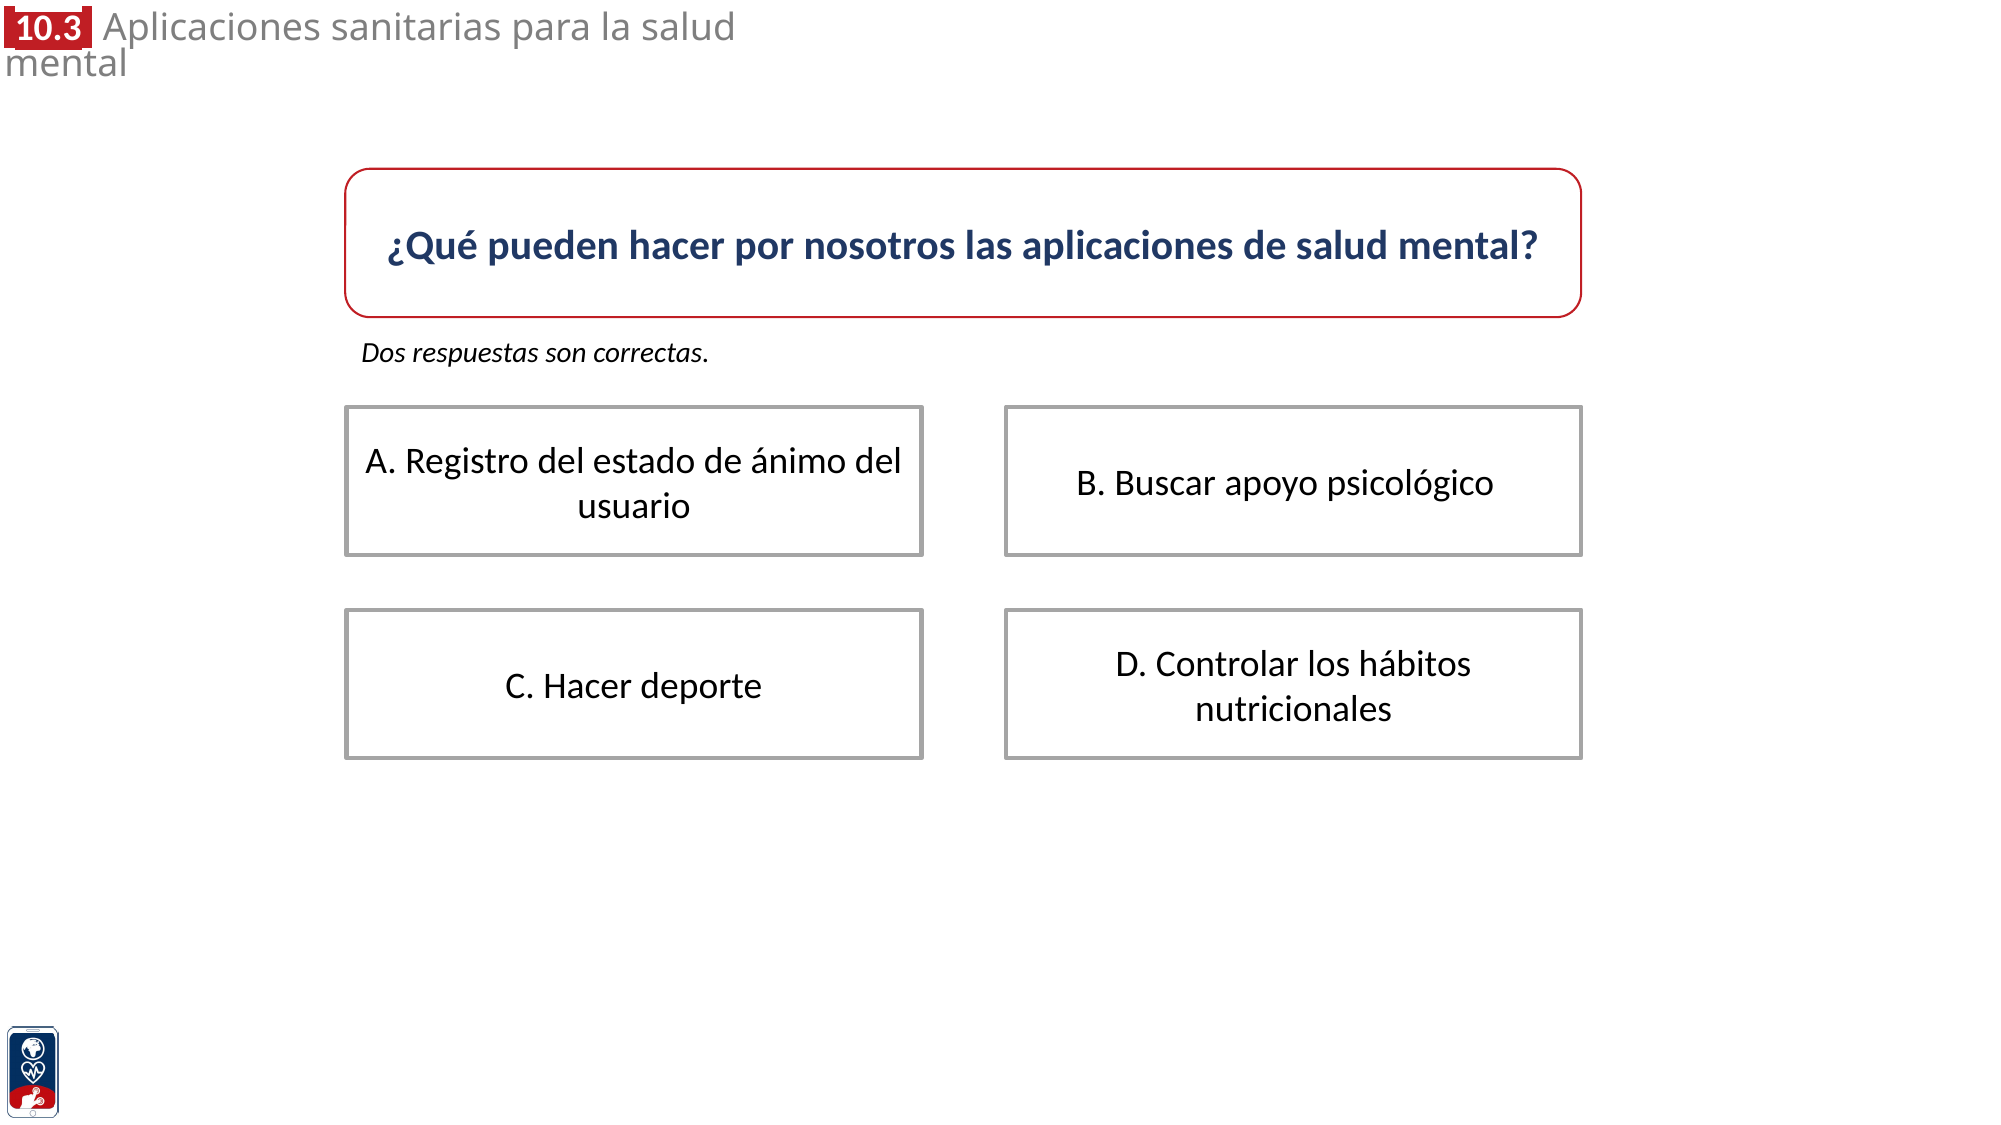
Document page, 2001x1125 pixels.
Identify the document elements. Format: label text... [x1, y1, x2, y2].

text_box D. Controlar los hábitos nutricionales [1004, 608, 1583, 760]
text_box ¿Qué pueden hacer por nosotros las aplicaciones de salud mental? [345, 168, 1582, 318]
text_box Dos respuestas son correctas. [346, 325, 747, 376]
text_box C. Hacer deporte [344, 608, 924, 760]
text_box A. Registro del estado de ánimo del usuario [344, 405, 924, 557]
text_box B. Buscar apoyo psicológico [1004, 405, 1583, 557]
picture [7, 1026, 59, 1118]
